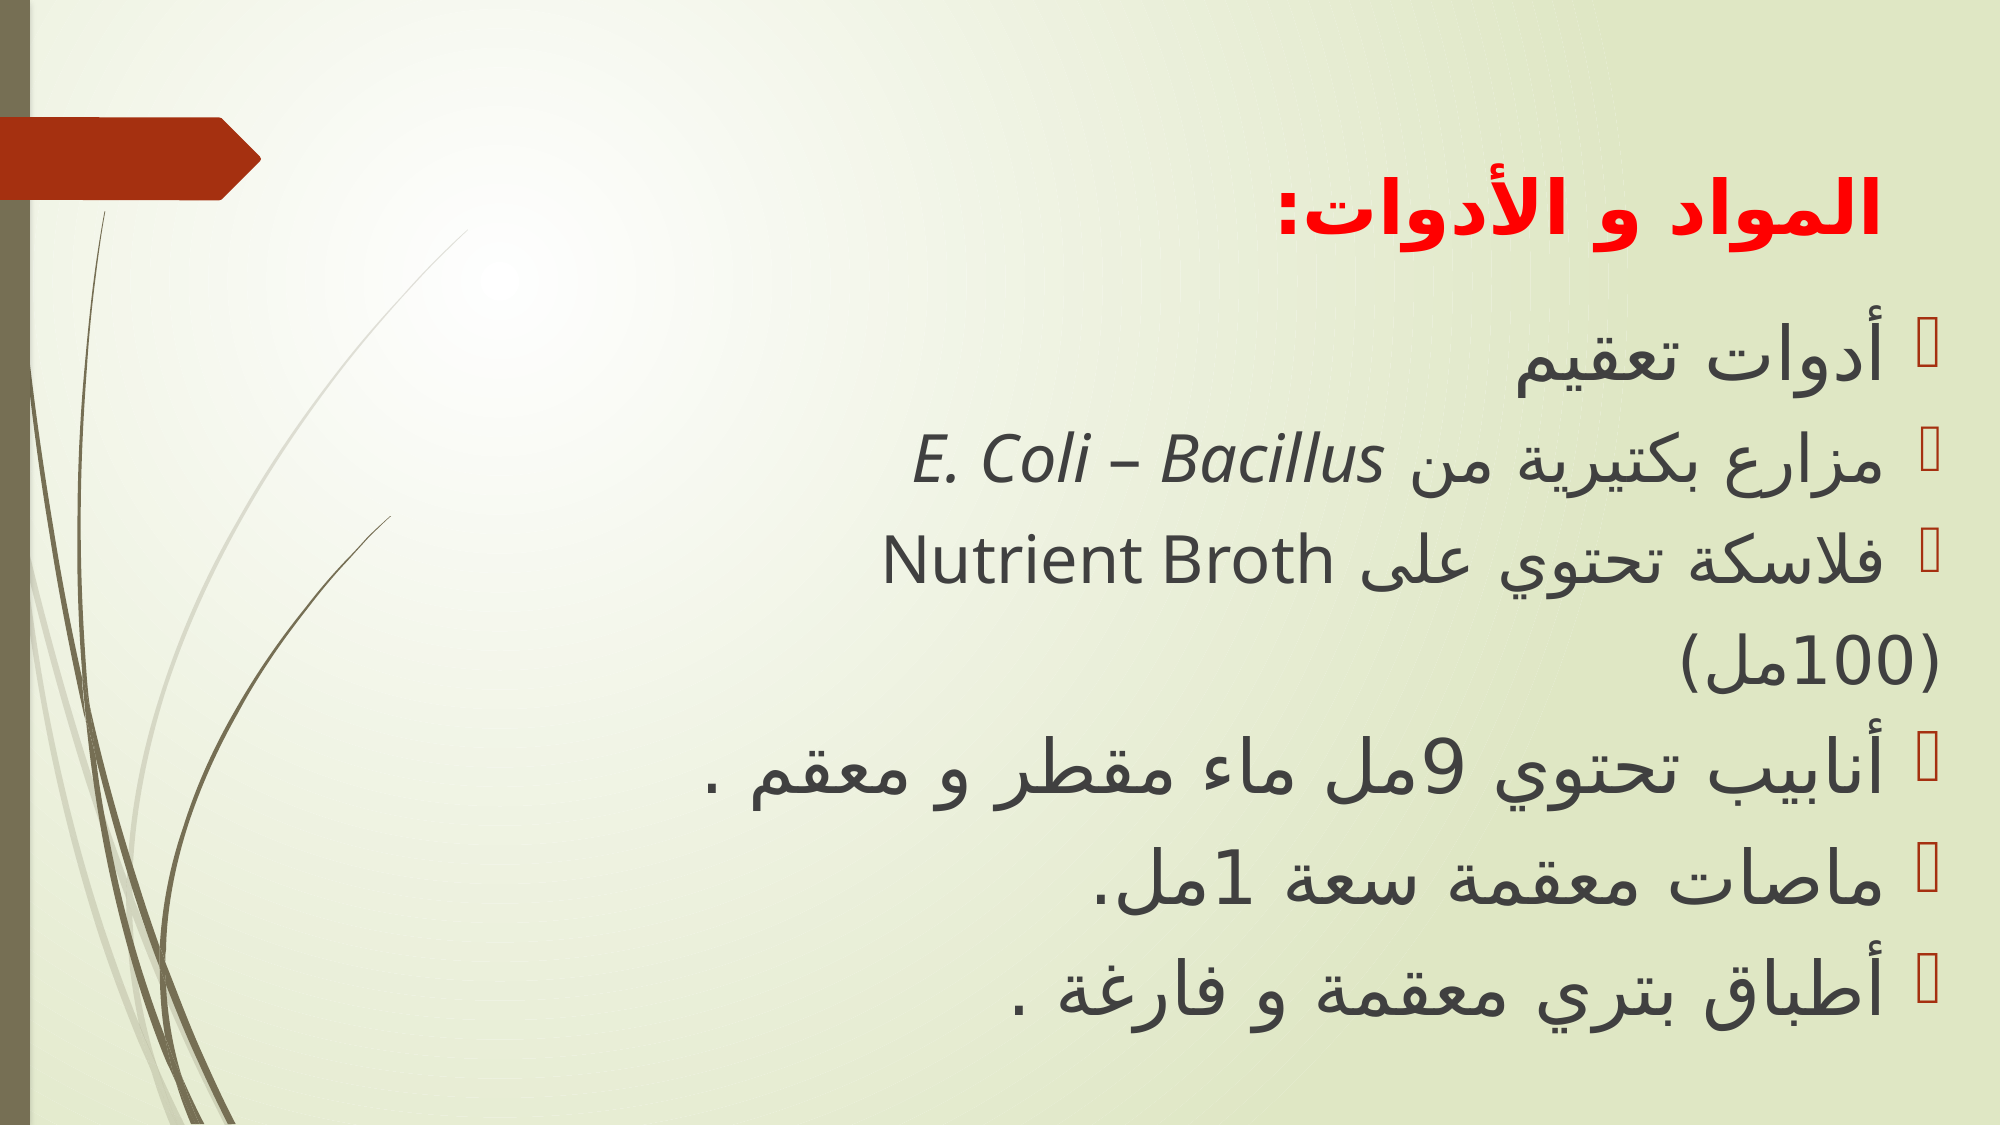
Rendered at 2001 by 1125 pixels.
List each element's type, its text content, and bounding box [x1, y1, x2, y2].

list أدوات تعقيم مزارع بكتيرية من E. Coli – Bacillus فلاسكة تحتوي على Nutrient Broth (100مل) أنابيب تحتوي 9مل ماء مقطر و معقم . ماصات معقمة سعة 1مل. أطباق بتري معقمة و فارغة . [210, 297, 1959, 1125]
title المواد و الأدوات: [437, 152, 1900, 297]
